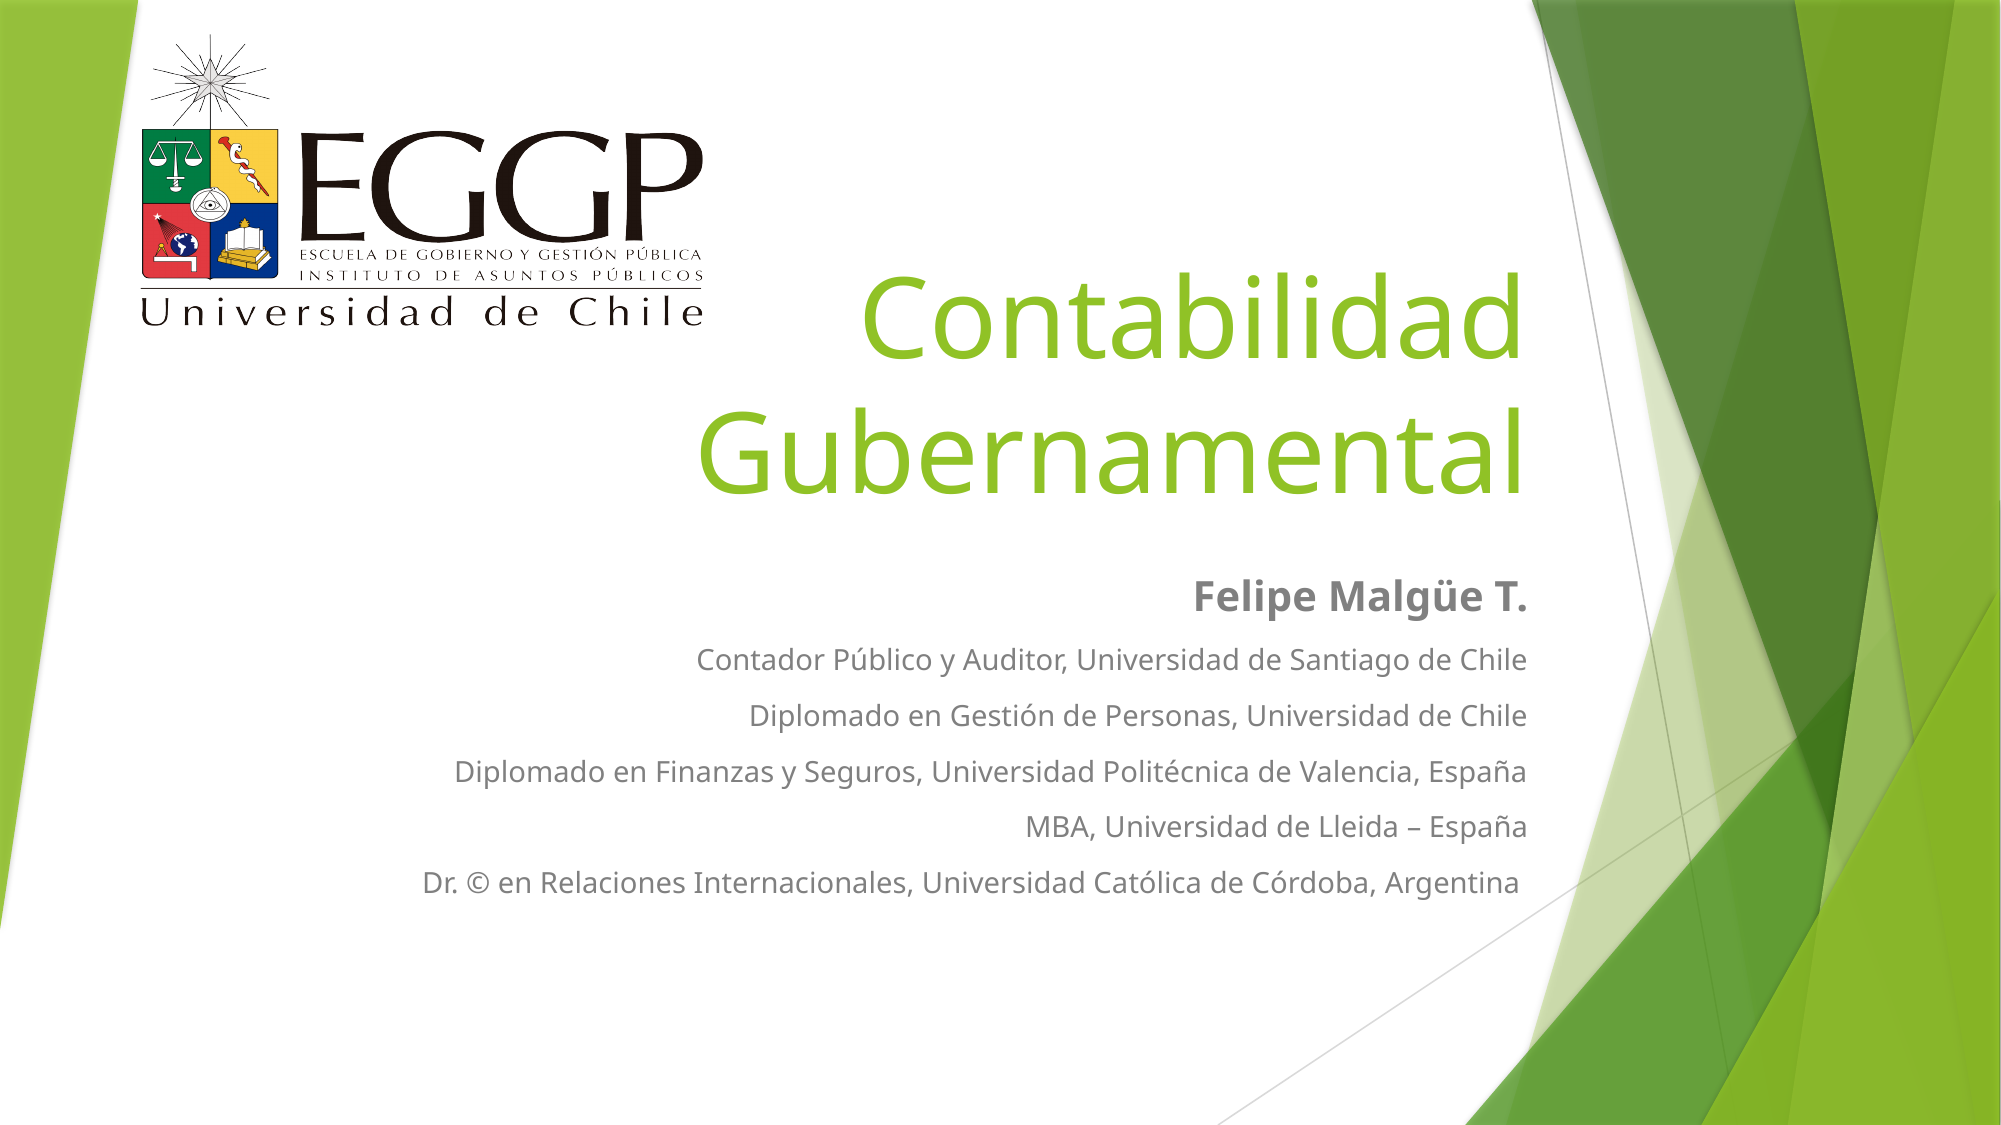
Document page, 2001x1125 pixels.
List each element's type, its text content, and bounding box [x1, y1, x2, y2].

title Contabilidad Gubernamental [373, 460, 1544, 524]
subtitle Felipe Malgüe T. Contador Público y Auditor, Universidad de Santiago de Chile Diplomado en Gestión de Personas, Universidad de Chile Diplomado en Finanzas y Seguros, Universidad Politécnica de Valencia, España MBA, Universidad de Lleida – España Dr. © en Relaciones Internacionales, Universidad Católica de Córdoba, Argentina [154, 562, 1544, 937]
picture [112, 8, 730, 352]
